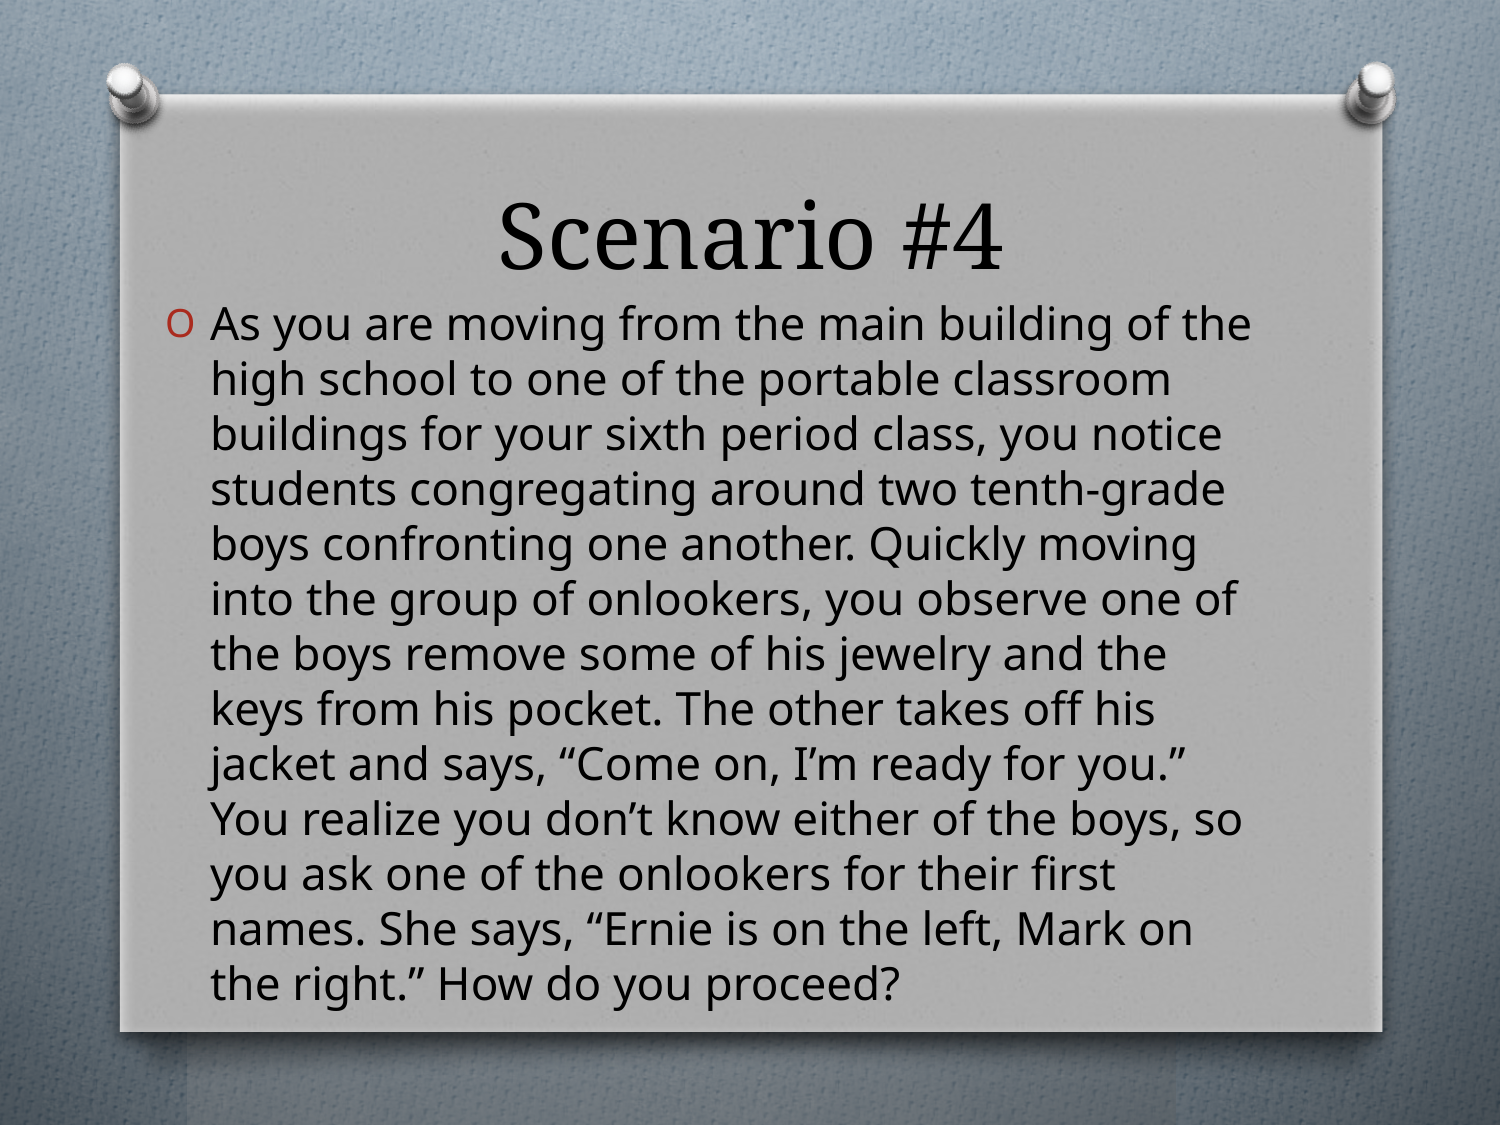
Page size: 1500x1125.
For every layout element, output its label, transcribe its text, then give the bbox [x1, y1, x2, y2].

title Scenario #4 [179, 134, 1323, 332]
picture [1317, 35, 1439, 156]
list As you are moving from the main building of the high school to one of the portable classroom buildings for your sixth period class, you notice students congregating around two tenth-grade boys confronting one another. Quickly moving into the group of onlookers, you observe one of the boys remove some of his jewelry and the keys from his pocket. The other takes off his jacket and says, “Come on, I’m ready for you.” You realize you don’t know either of the boys, so you ask one of the onlookers for their first names. She says, “Ernie is on the left, Mark on the right.” How do you proceed? [150, 287, 1282, 1025]
picture [75, 29, 198, 153]
